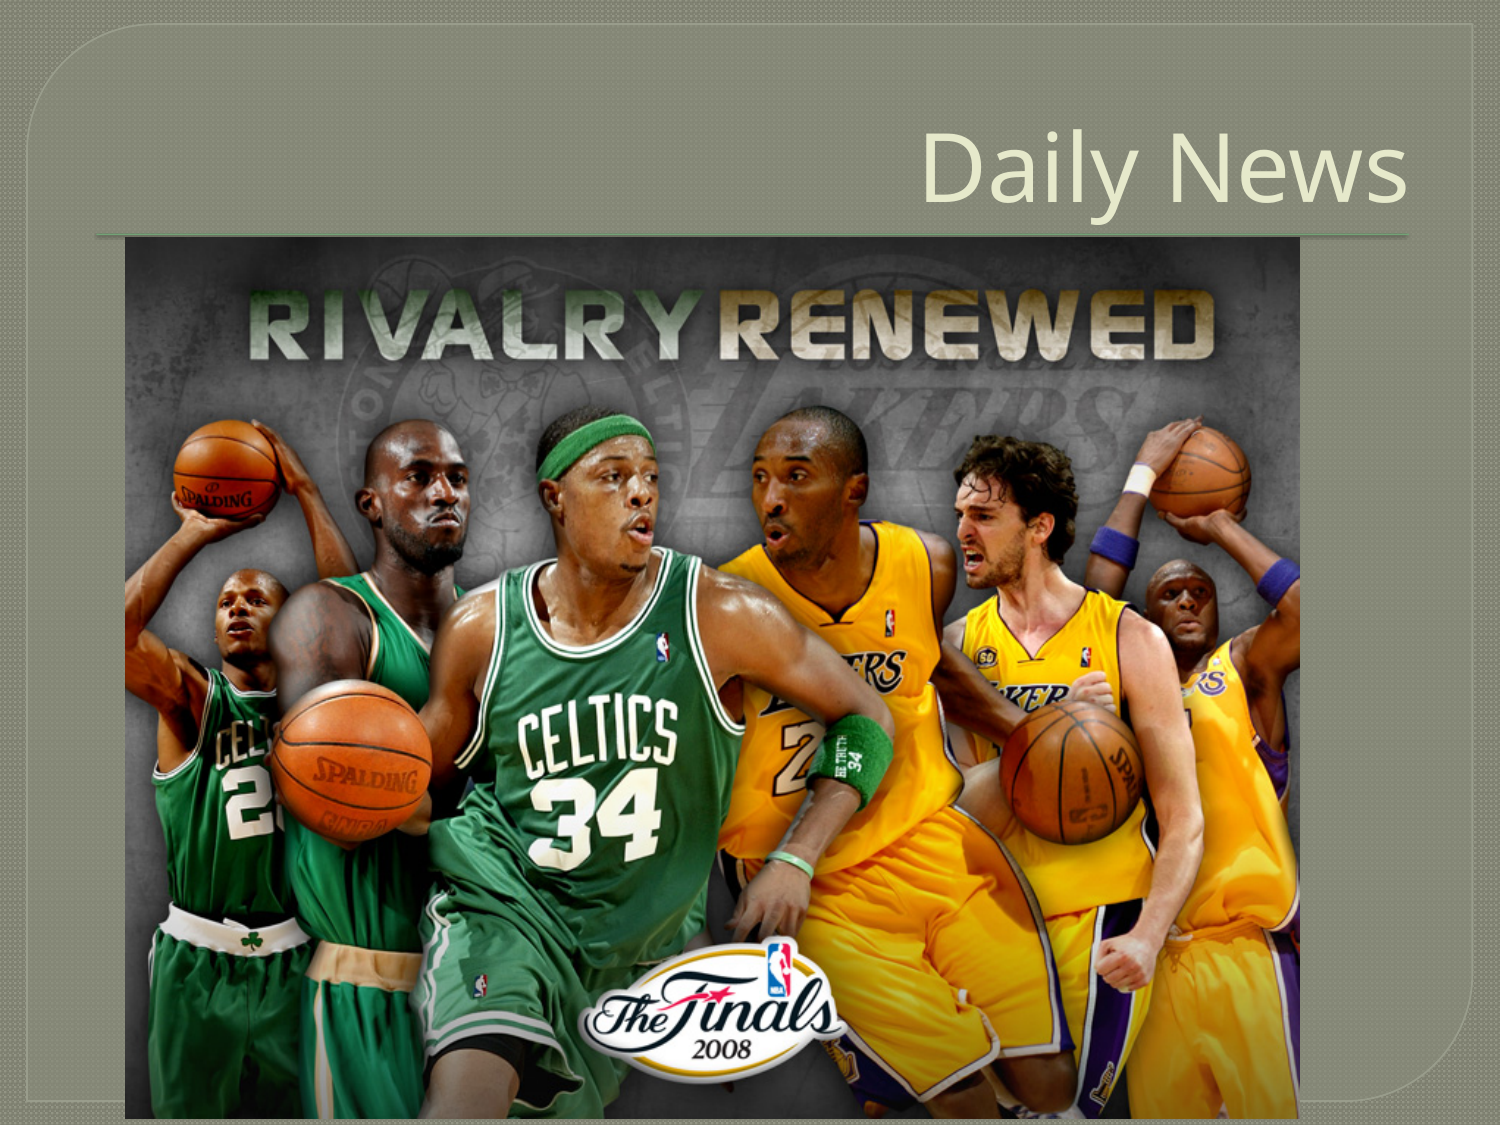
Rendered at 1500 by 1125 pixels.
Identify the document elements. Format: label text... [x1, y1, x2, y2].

picture [124, 237, 1301, 1120]
title Daily News [75, 41, 1425, 229]
